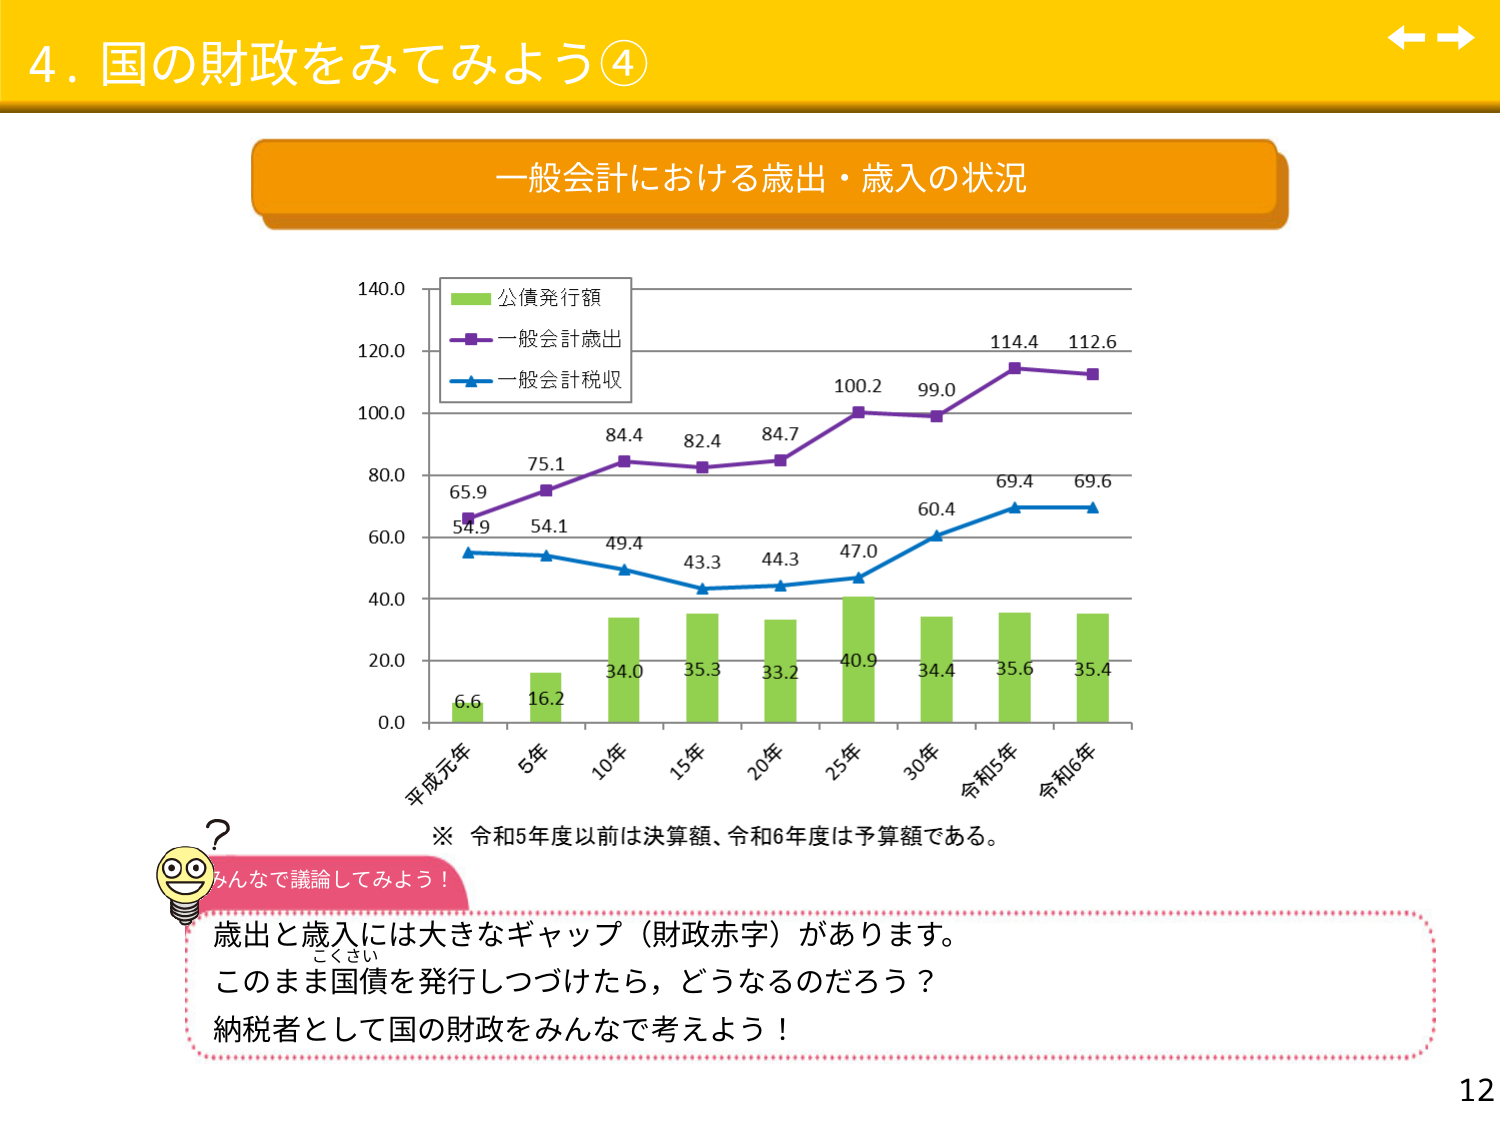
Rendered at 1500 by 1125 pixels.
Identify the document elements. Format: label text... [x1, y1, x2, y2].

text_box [185, 853, 1436, 1065]
picture [300, 235, 1315, 853]
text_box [198, 908, 1130, 1054]
text_box 12 [1443, 1062, 1500, 1115]
picture [149, 816, 232, 928]
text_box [244, 136, 1291, 232]
picture [0, 0, 1500, 113]
